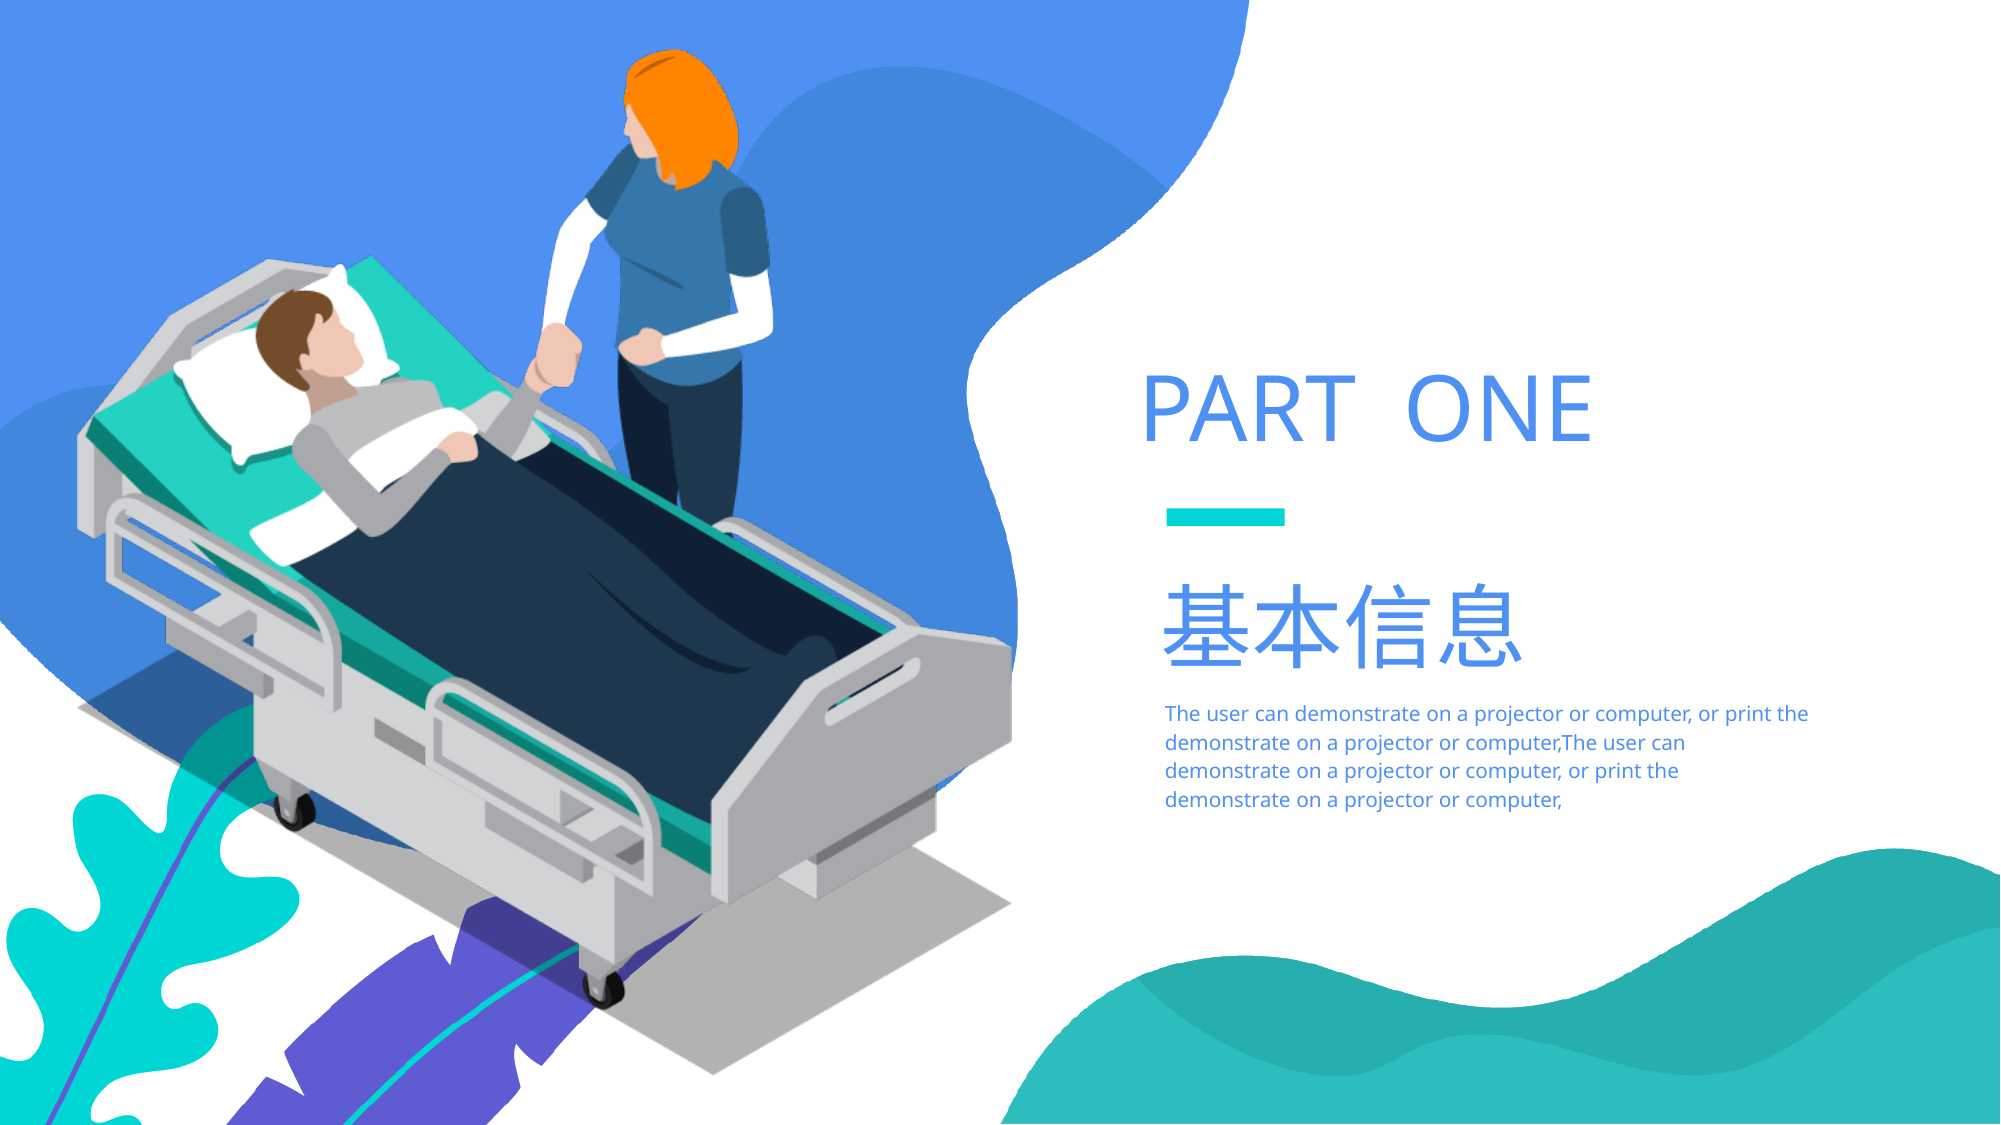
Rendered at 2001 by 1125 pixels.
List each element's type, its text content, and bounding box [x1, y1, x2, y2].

picture [0, 0, 2000, 1125]
text_box PART ONE [1250, 341, 1612, 467]
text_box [1143, 508, 1825, 817]
